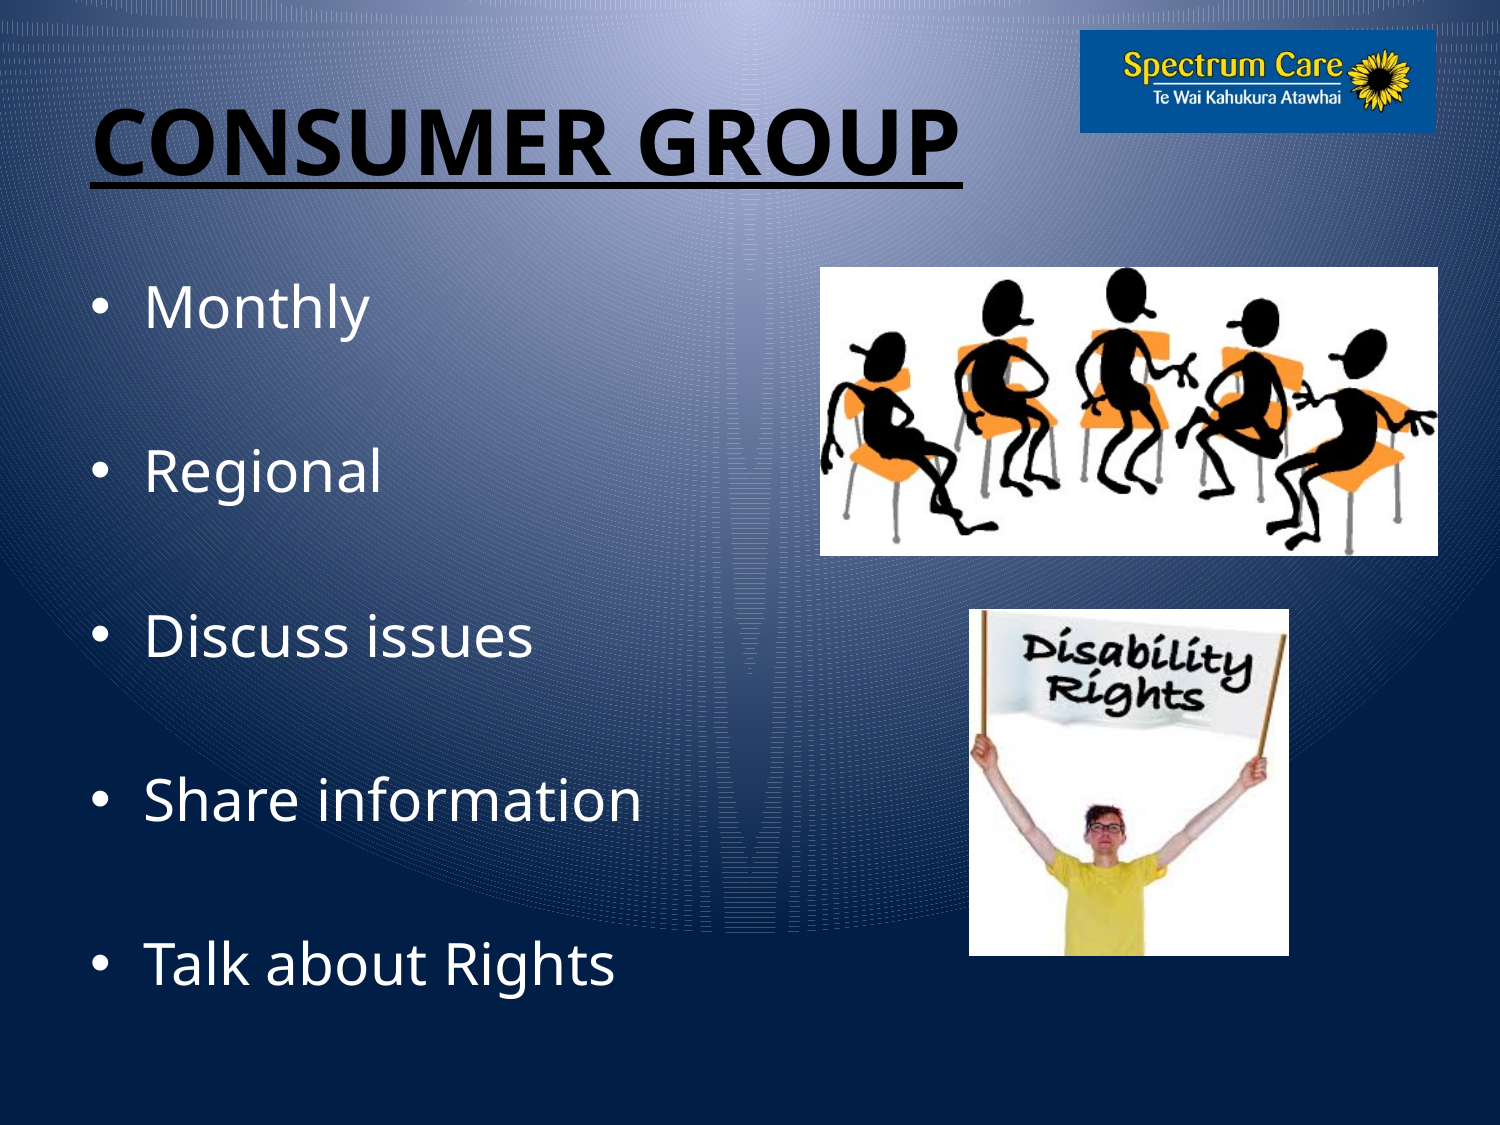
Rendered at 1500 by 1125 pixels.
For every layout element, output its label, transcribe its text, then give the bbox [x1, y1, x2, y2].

list Monthly Regional Discuss issues Share information Talk about Rights [75, 262, 939, 1005]
picture [820, 266, 1439, 556]
title CONSUMER GROUP [75, 45, 1058, 233]
picture [969, 609, 1290, 957]
picture [1080, 30, 1436, 133]
